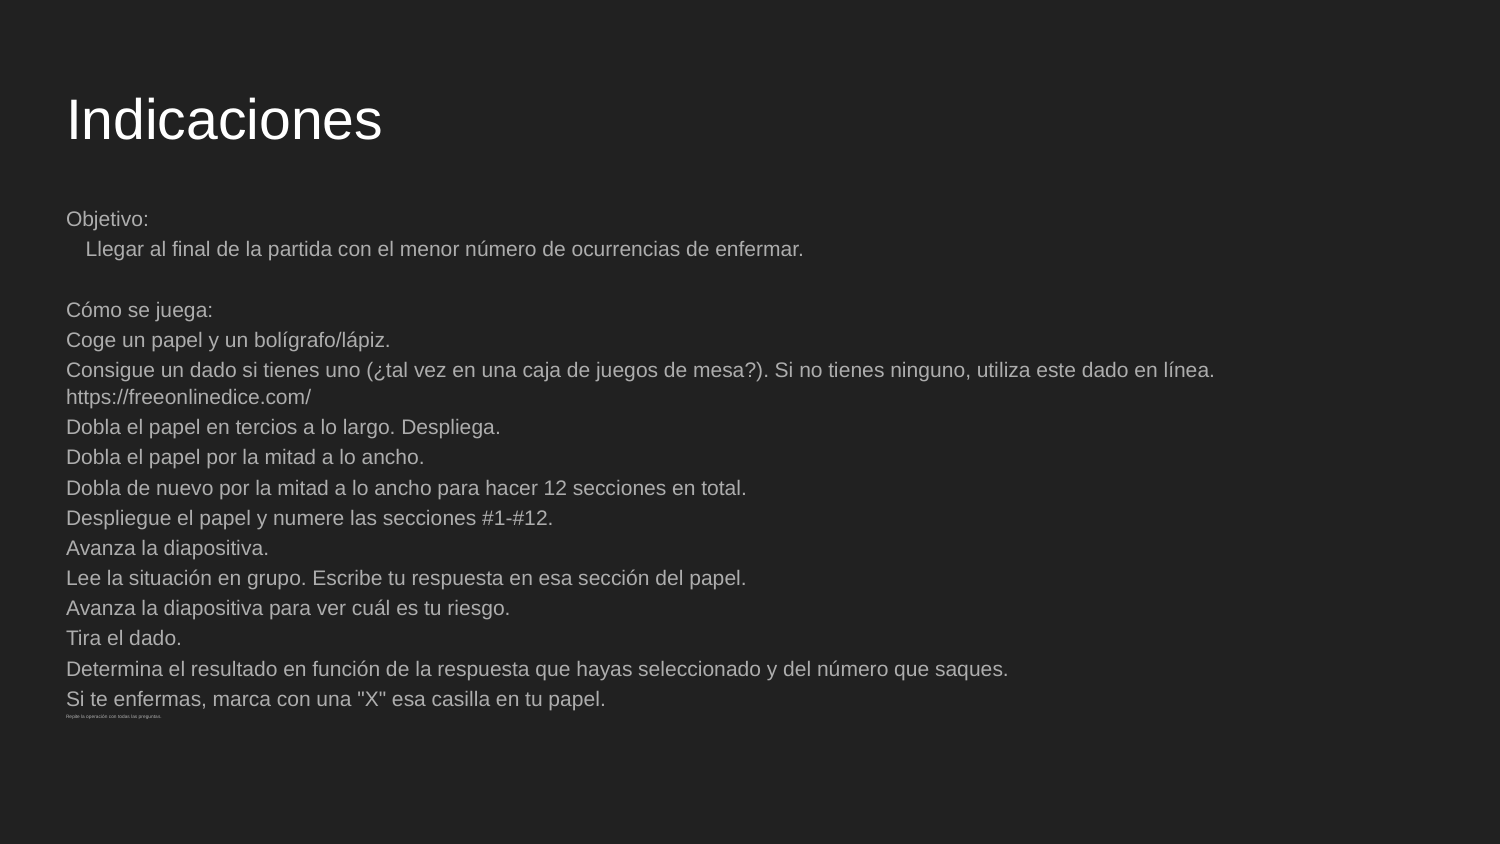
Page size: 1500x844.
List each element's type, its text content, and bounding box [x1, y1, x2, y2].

list Objetivo: Llegar al final de la partida con el menor número de ocurrencias de enfermar. Cómo se juega: Coge un papel y un bolígrafo/lápiz. Consigue un dado si tienes uno (¿tal vez en una caja de juegos de mesa?). Si no tienes ninguno, utiliza este dado en línea. https://freeonlinedice.com/ Dobla el papel en tercios a lo largo. Despliega. Dobla el papel por la mitad a lo ancho. Dobla de nuevo por la mitad a lo ancho para hacer 12 secciones en total. Despliegue el papel y numere las secciones #1-#12. Avanza la diapositiva. Lee la situación en grupo. Escribe tu respuesta en esa sección del papel. Avanza la diapositiva para ver cuál es tu riesgo. Tira el dado. Determina el resultado en función de la respuesta que hayas seleccionado y del número que saques. Si te enfermas, marca con una "X" esa casilla en tu papel. Repite la operación con todas las preguntas. [51, 189, 1449, 750]
title Indicaciones [51, 72, 1449, 167]
